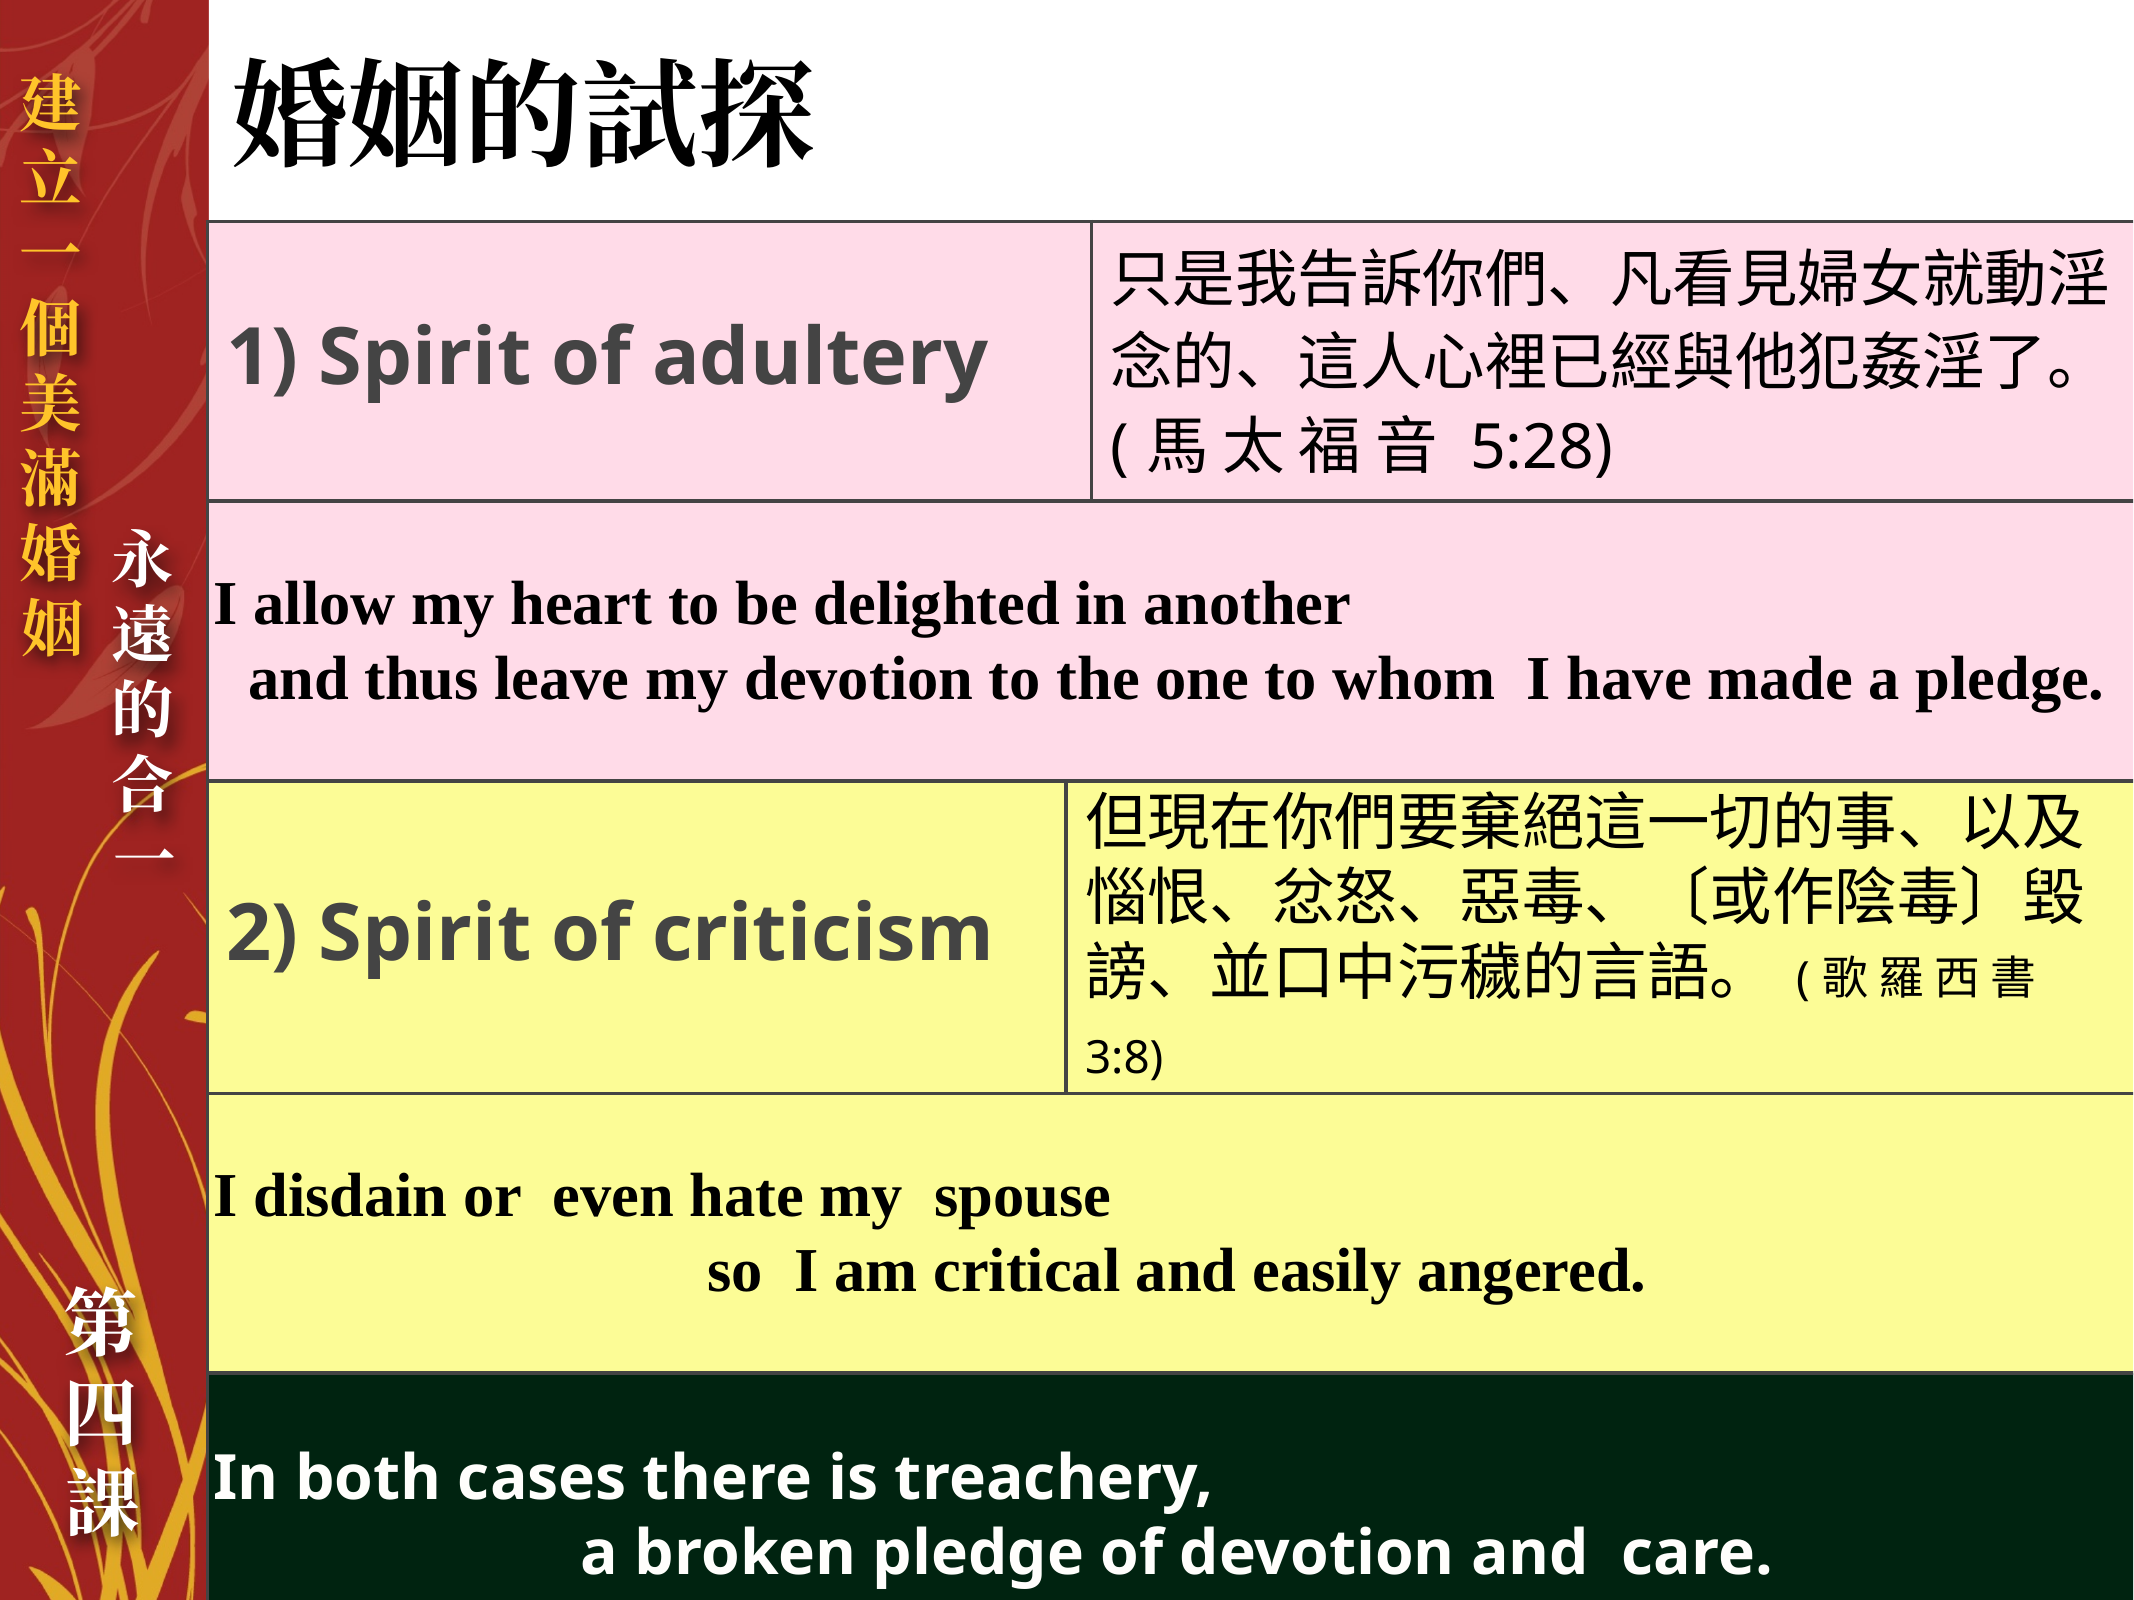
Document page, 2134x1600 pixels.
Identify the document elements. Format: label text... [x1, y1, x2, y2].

table_cell I disdain or even hate my spouse so I am critical and easily angered. [209, 1095, 2134, 1371]
title 婚姻的試探 [230, 1, 1572, 220]
table_cell In both cases there is treachery, a broken pledge of devotion and care. [209, 1375, 2134, 1600]
table_cell 但現在你們要棄絕這一切的事、以及惱恨、忿怒、惡毒、〔或作陰毒〕毀謗、並口中污穢的言語。 (歌 羅 西 書 3:8) [1068, 783, 2134, 1092]
table_cell 2) Spirit of criticism [209, 783, 1064, 1092]
picture [0, 0, 208, 1600]
table_header 1) Spirit of adultery [209, 223, 1090, 499]
table_header 只是我告訴你們、凡看見婦女就動淫念的、這人心裡已經與他犯姦淫了。 (馬 太 福 音 5:28) [1093, 223, 2134, 499]
table_cell I allow my heart to be delighted in another and thus leave my devotion to the one to whom I have made a pledge. [209, 503, 2134, 779]
